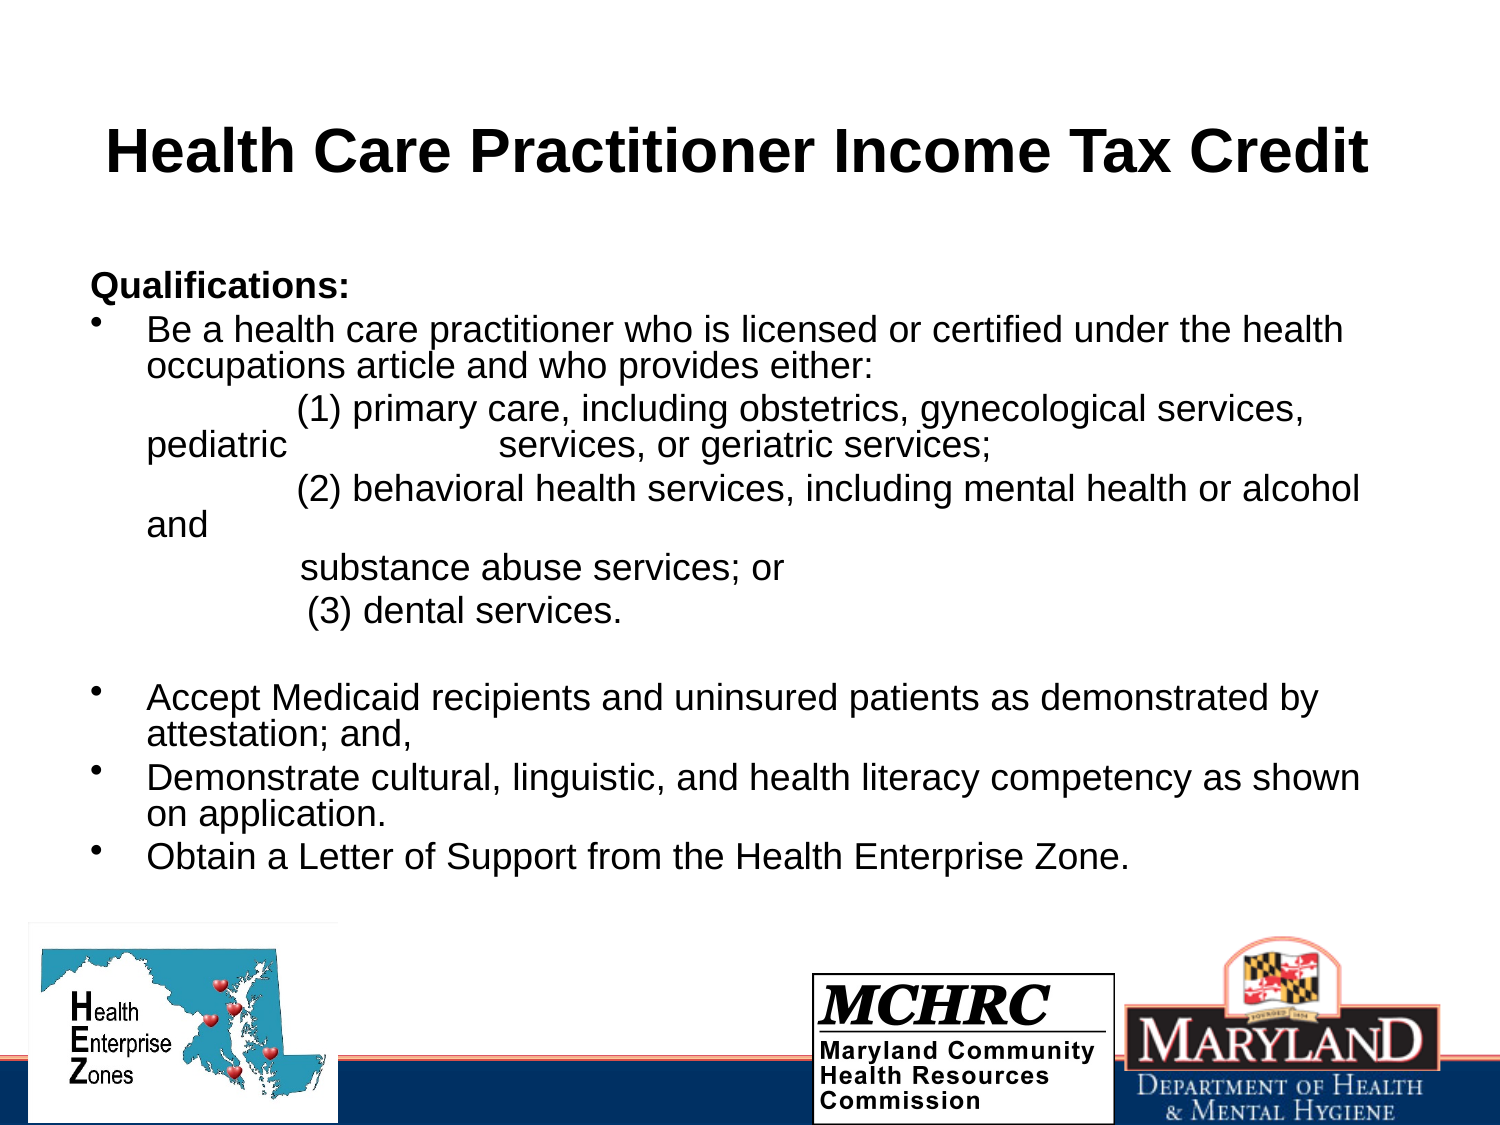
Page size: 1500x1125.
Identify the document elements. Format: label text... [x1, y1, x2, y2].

list Qualifications: Be a health care practitioner who is licensed or certified under the health occupations article and who provides either: (1) primary care, including obstetrics, gynecological services, pediatric services, or geriatric services; (2) behavioral health services, including mental health or alcohol and substance abuse services; or (3) dental services. Accept Medicaid recipients and uninsured patients as demonstrated by attestation; and, Demonstrate cultural, linguistic, and health literacy competency as shown on application. Obtain a Letter of Support from the Health Enterprise Zone. [74, 262, 1426, 1006]
picture [0, 922, 1500, 1125]
title Health Care Practitioner Income Tax Credit [74, 44, 1426, 233]
